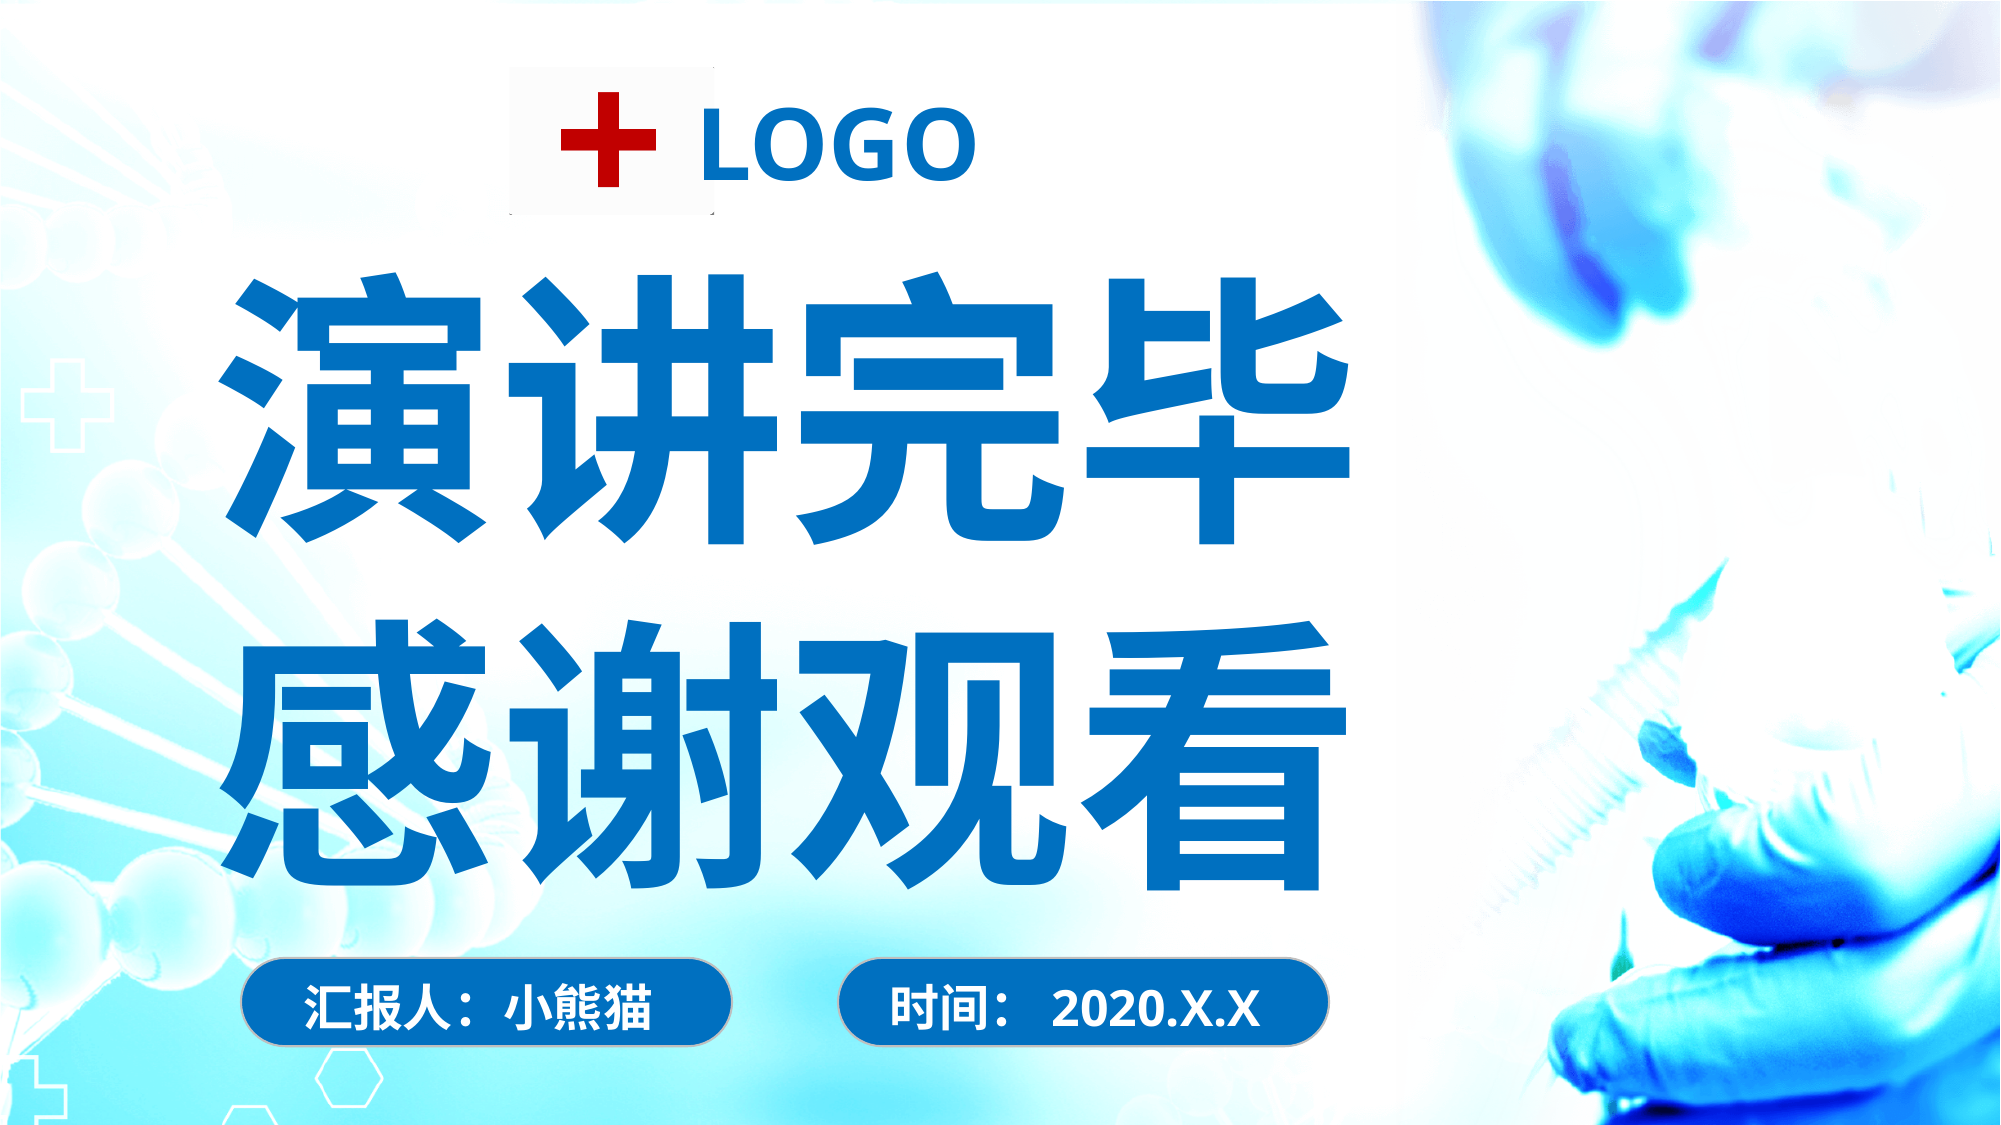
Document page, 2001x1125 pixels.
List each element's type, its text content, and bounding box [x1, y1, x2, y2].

picture [3, 1, 1395, 1125]
text_box 演讲完毕 感谢观看 [110, 224, 1463, 930]
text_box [240, 957, 733, 1047]
text_box LOGO [715, 72, 1028, 208]
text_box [837, 957, 1330, 1047]
picture [1396, 2, 2000, 1125]
